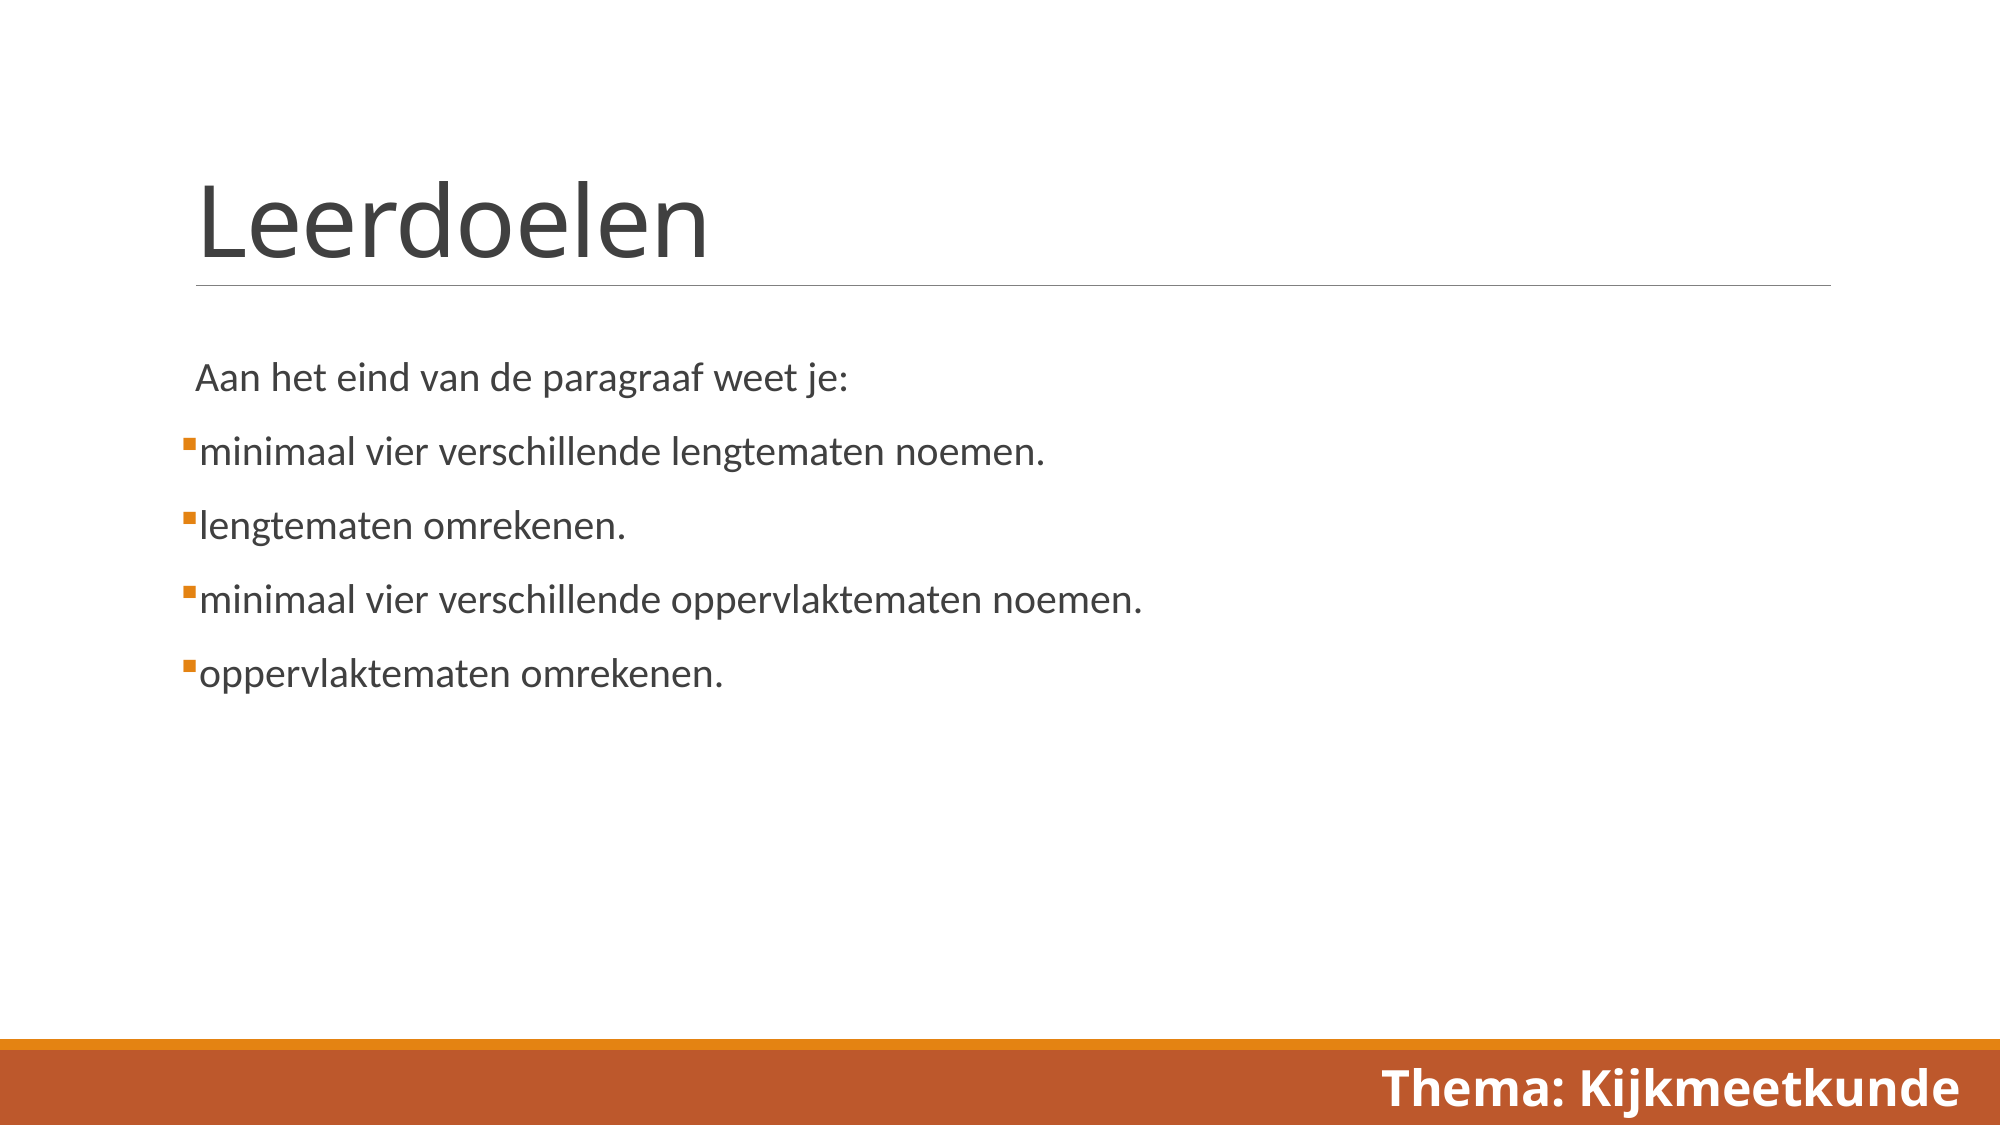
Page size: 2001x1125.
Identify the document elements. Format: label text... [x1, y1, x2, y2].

text_box Thema: Kijkmeetkunde [1356, 1049, 1986, 1124]
list Aan het eind van de paragraaf weet je: minimaal vier verschillende lengtematen noemen. lengtematen omrekenen. minimaal vier verschillende oppervlaktematen noemen. oppervlaktematen omrekenen. [180, 302, 1830, 963]
title Leerdoelen [180, 47, 1830, 285]
